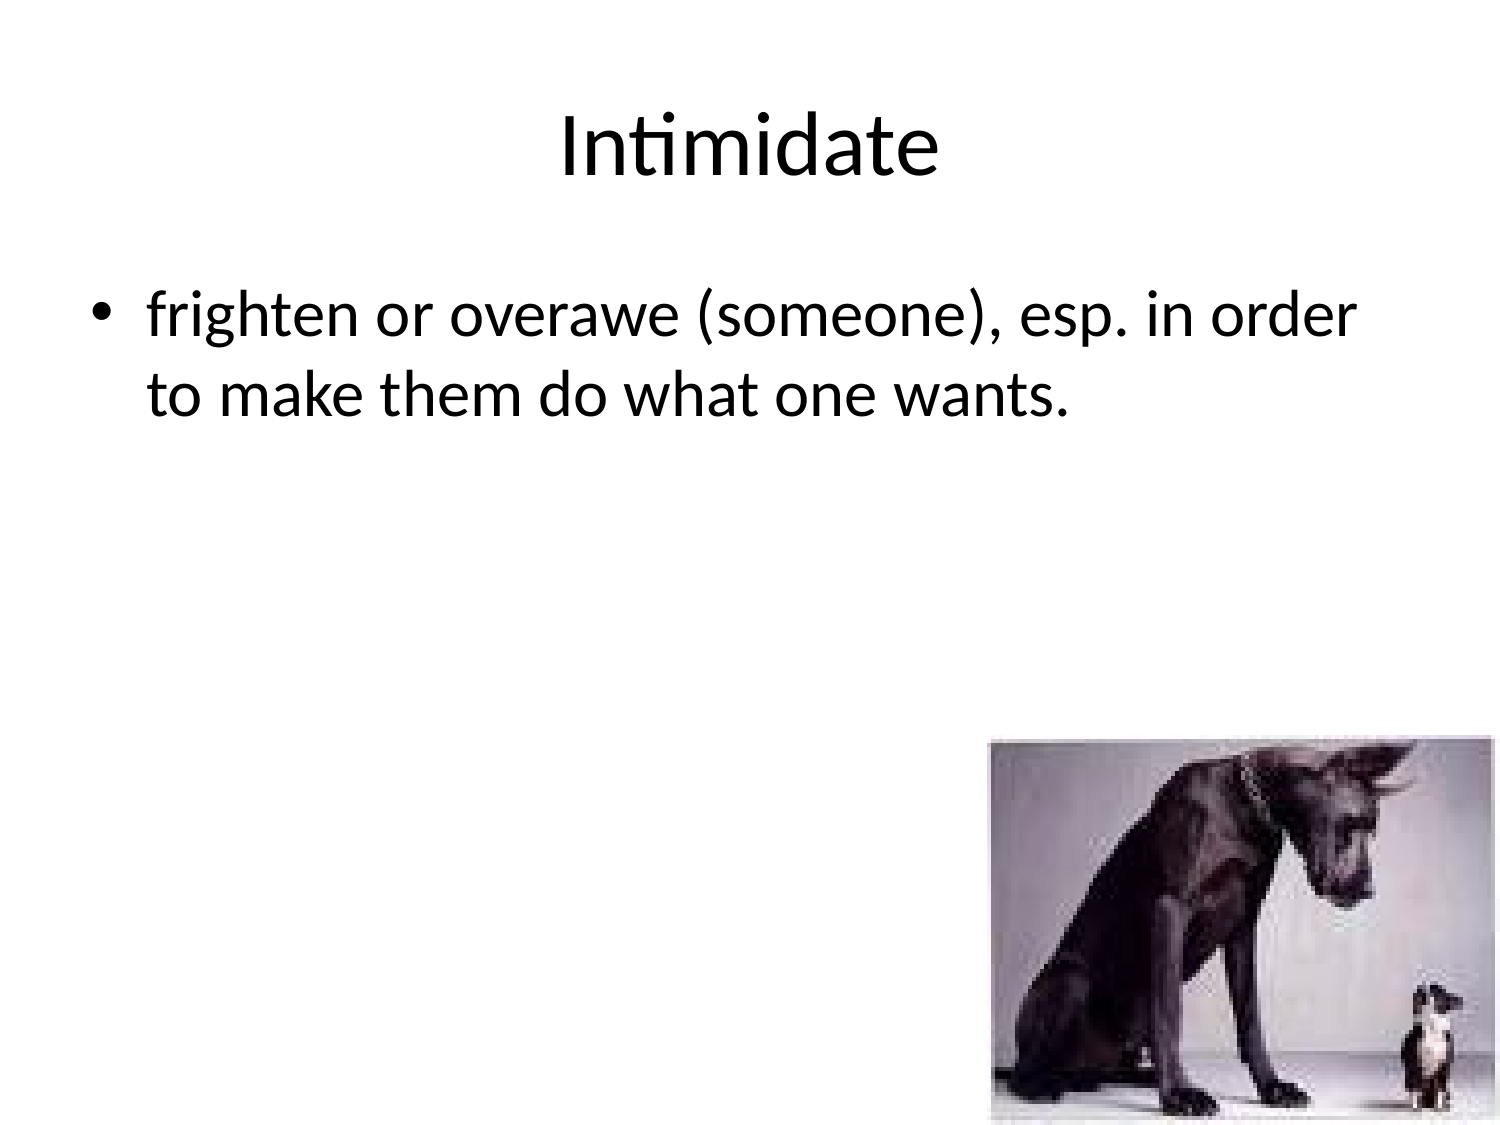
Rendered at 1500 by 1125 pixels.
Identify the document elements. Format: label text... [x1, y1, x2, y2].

title Intimidate [75, 45, 1425, 233]
picture [987, 735, 1500, 1125]
list frighten or overawe (someone), esp. in order to make them do what one wants. [75, 262, 1425, 1005]
